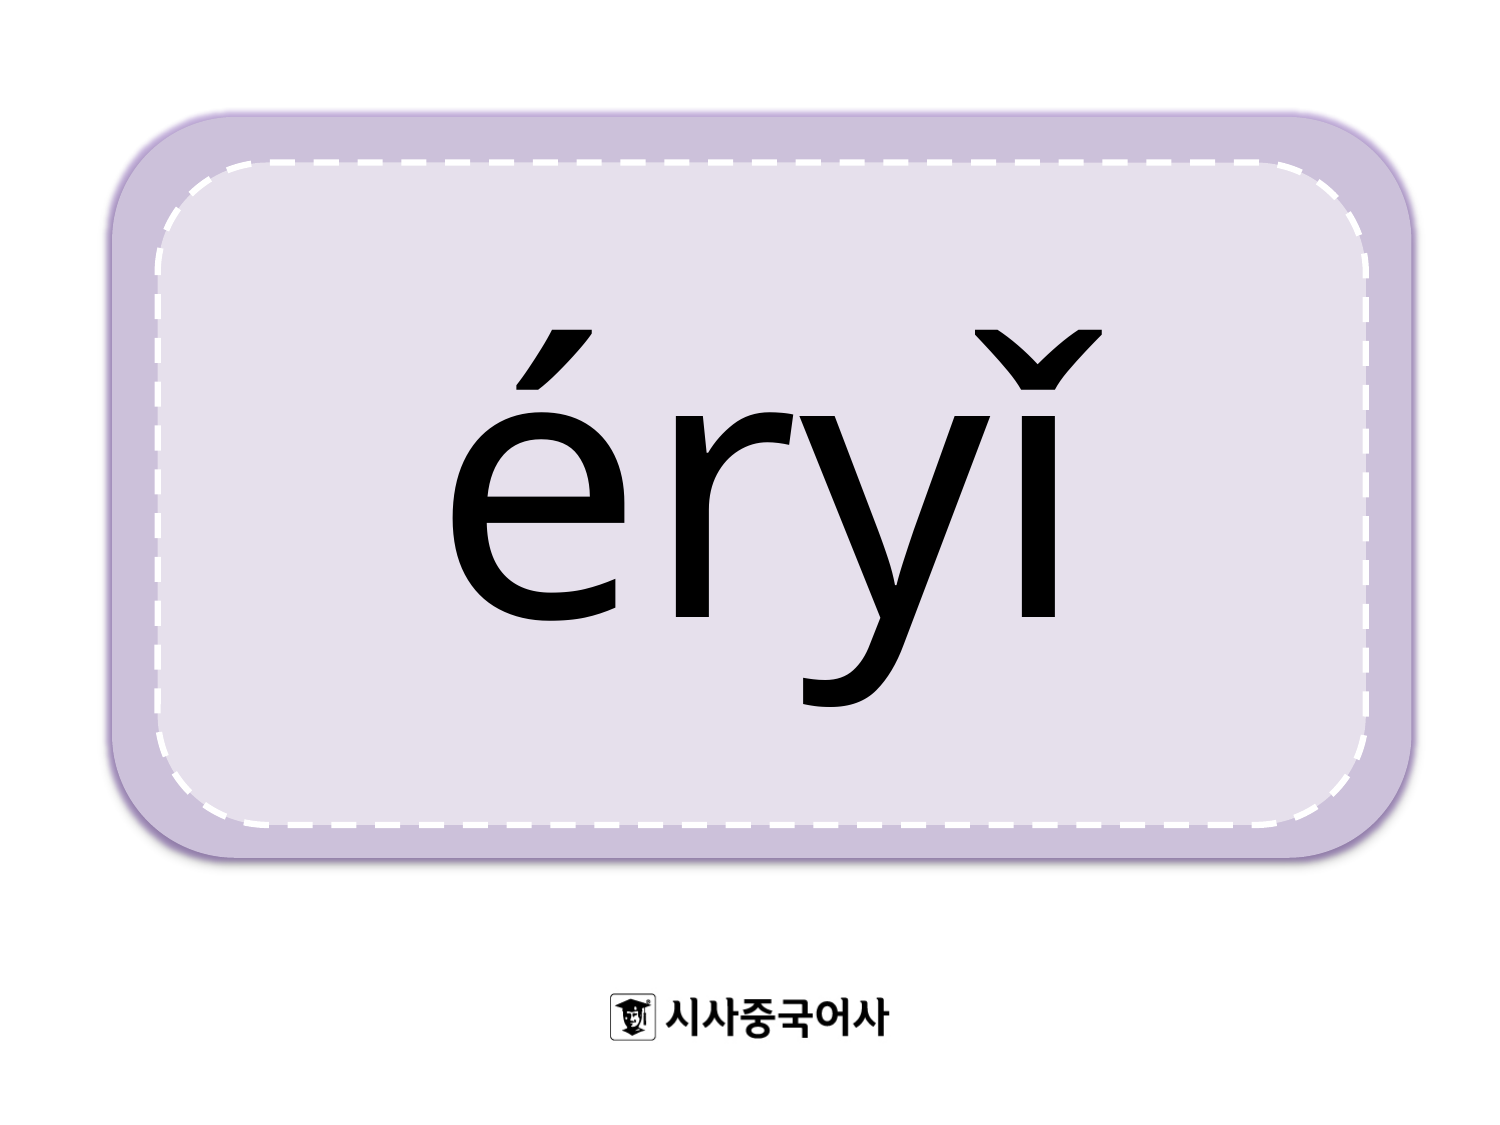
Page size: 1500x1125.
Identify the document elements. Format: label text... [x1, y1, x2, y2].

picture [602, 987, 898, 1047]
text_box éryǐ [156, 136, 1365, 799]
